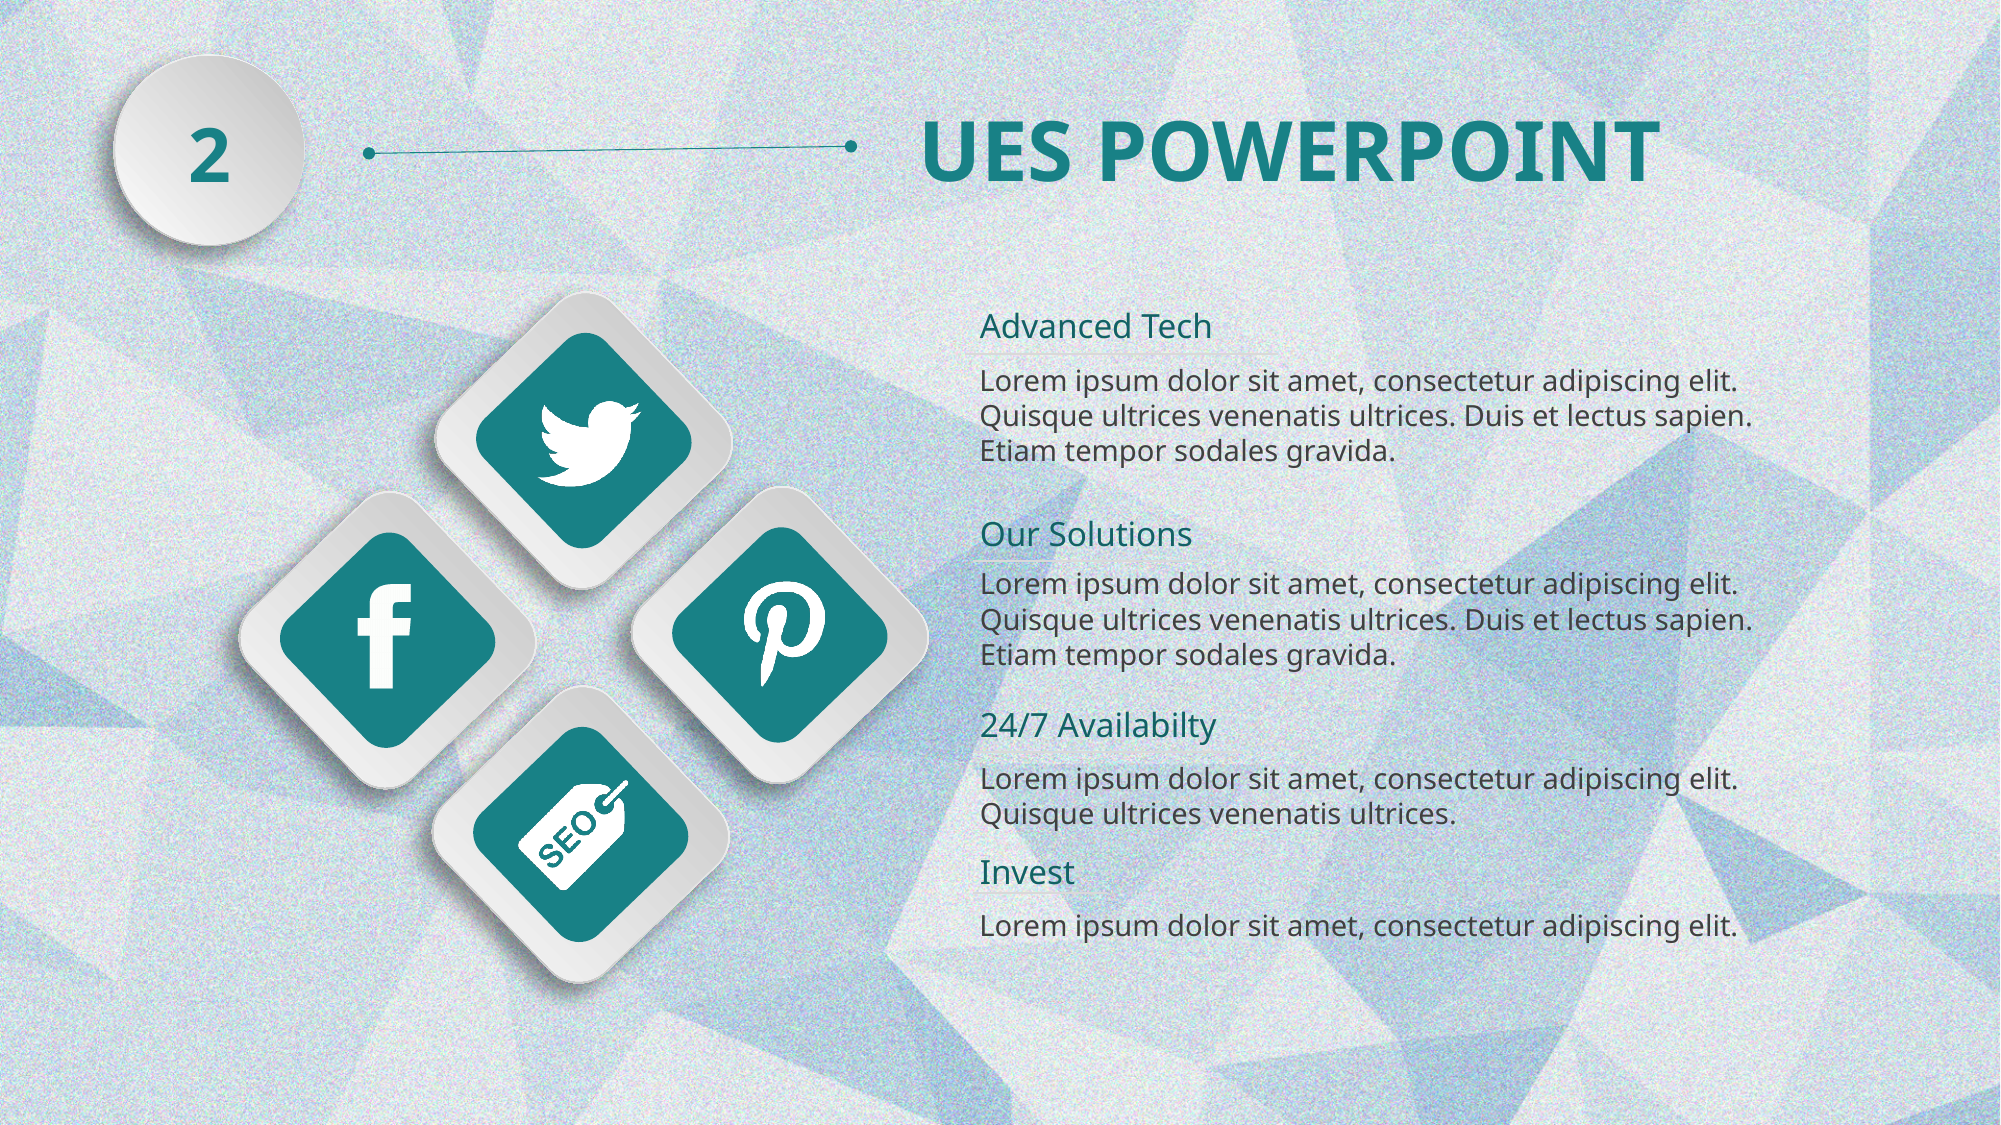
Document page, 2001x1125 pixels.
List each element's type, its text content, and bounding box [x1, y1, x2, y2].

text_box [368, 146, 851, 154]
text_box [467, 323, 701, 558]
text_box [965, 696, 1801, 840]
text_box UES POWERPOINT [903, 90, 1678, 206]
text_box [964, 843, 1801, 950]
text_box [271, 523, 505, 758]
text_box 2 [305, 100, 310, 205]
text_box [964, 298, 1801, 477]
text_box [113, 54, 305, 246]
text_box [965, 505, 1801, 680]
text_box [663, 518, 897, 752]
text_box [464, 717, 698, 952]
picture [0, 0, 2001, 1125]
